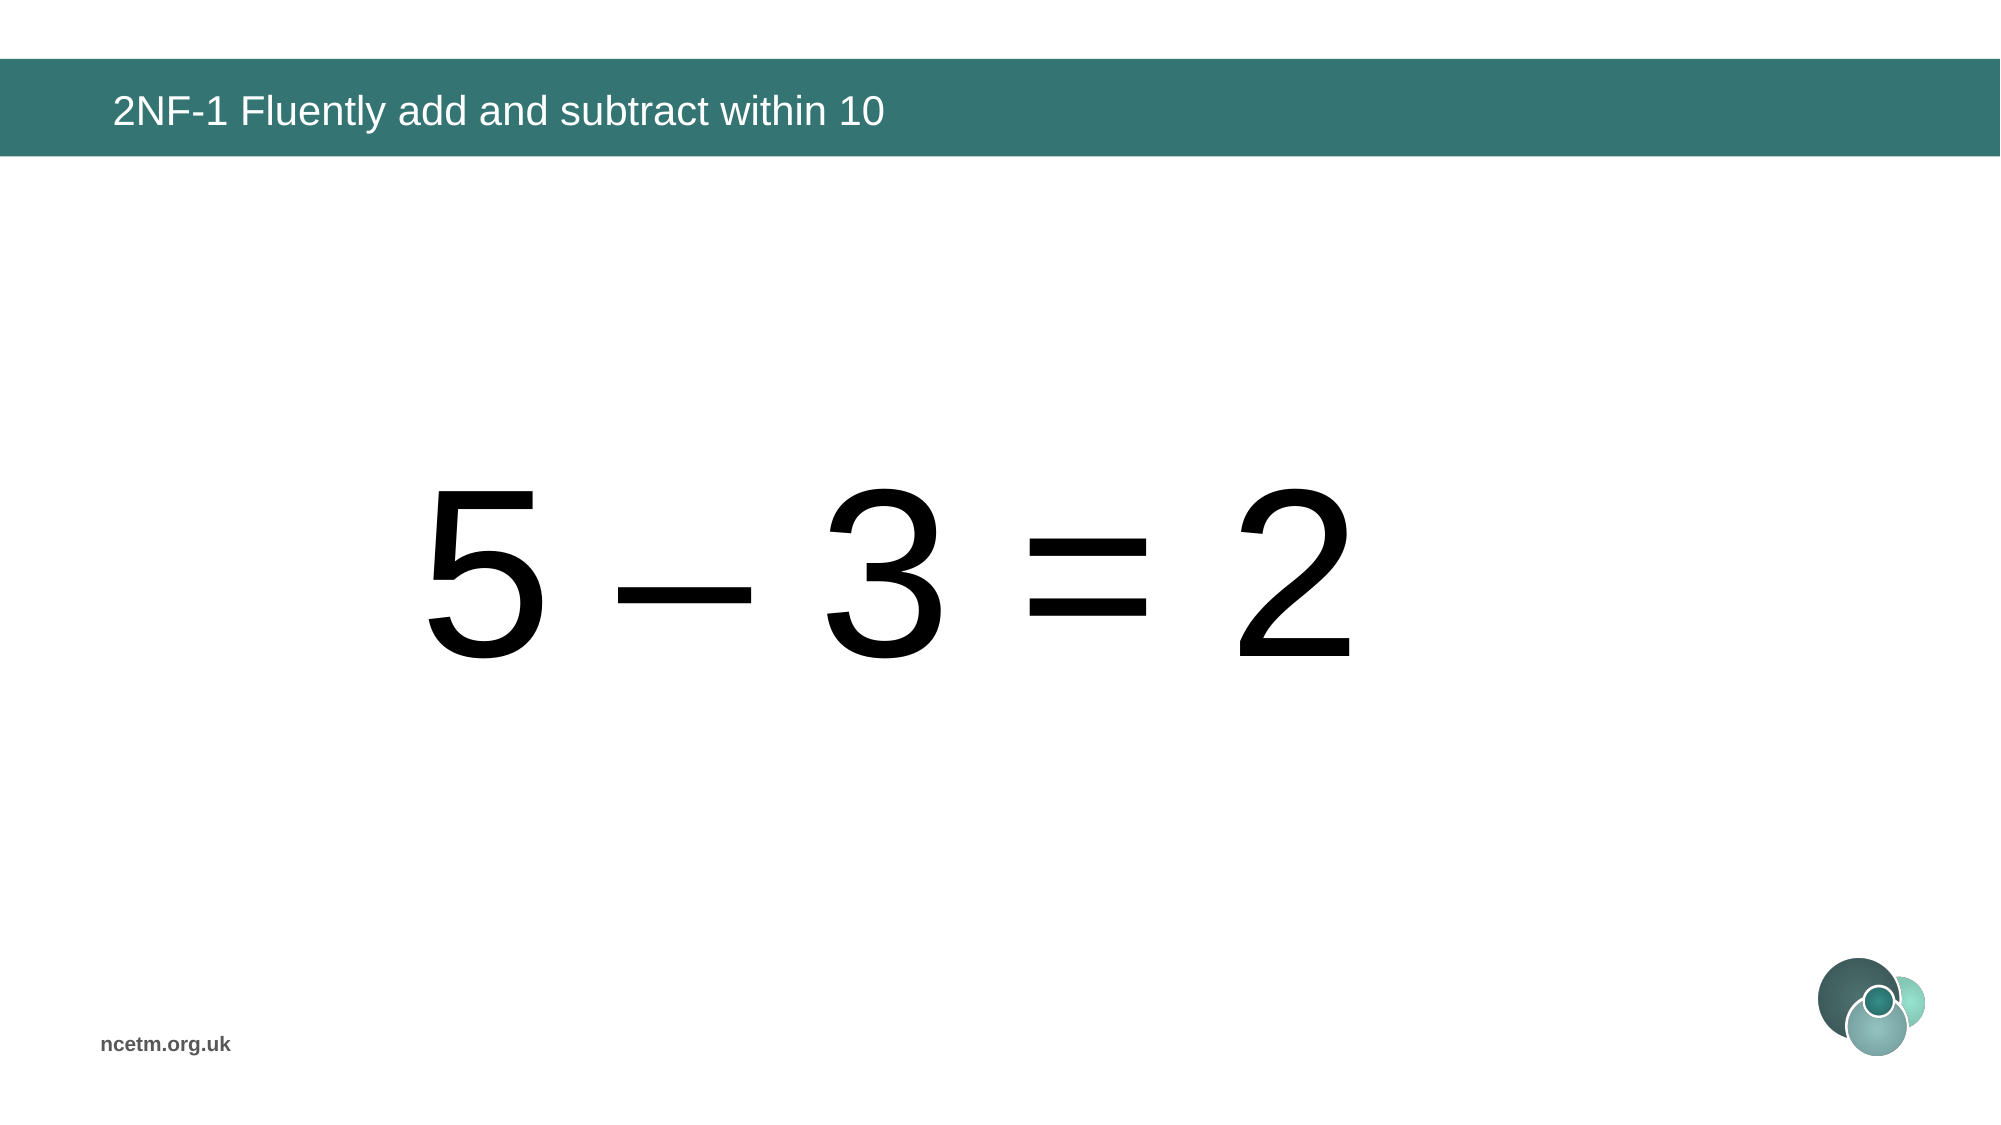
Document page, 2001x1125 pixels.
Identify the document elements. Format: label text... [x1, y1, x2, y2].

text_box 5 – 3 = [404, 409, 1213, 712]
title 2NF-1 Fluently add and subtract within 10 [97, 76, 1945, 147]
picture [1818, 958, 1925, 1056]
text_box 2 [1213, 409, 1377, 712]
